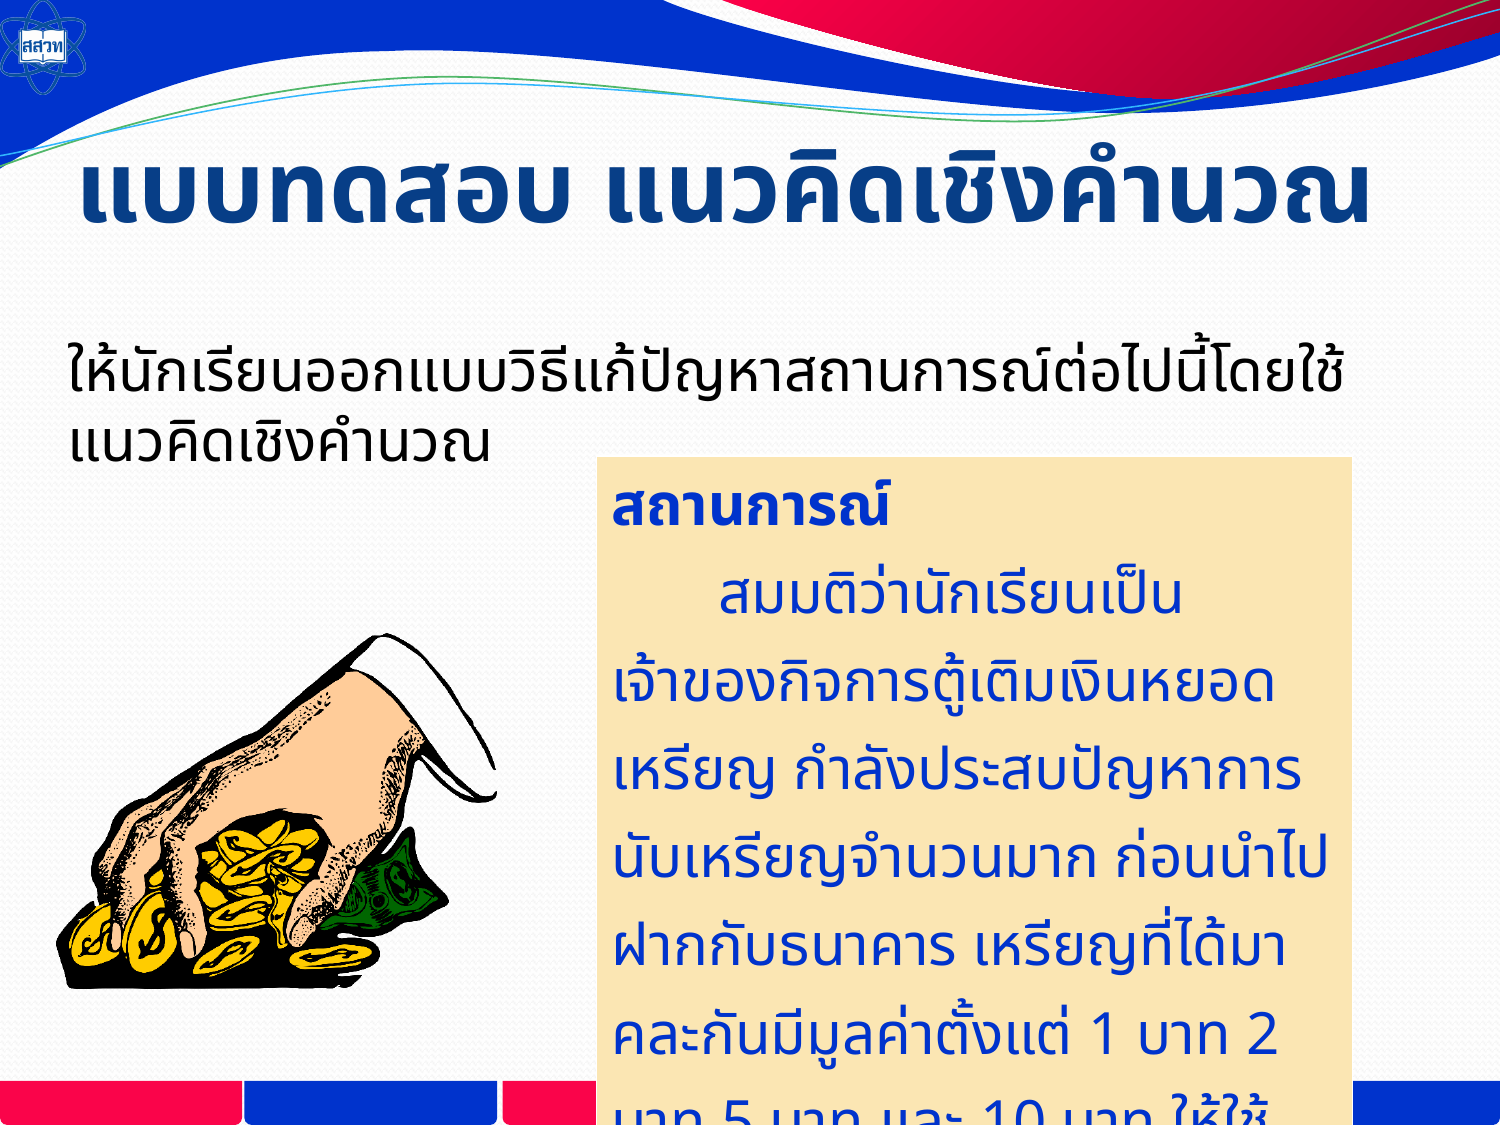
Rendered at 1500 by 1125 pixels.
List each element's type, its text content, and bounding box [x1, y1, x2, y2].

table_header สถานการณ์ สมมติว่านักเรียนเป็นเจ้าของกิจการตู้เติมเงินหยอดเหรียญ กำลังประสบปัญหาการนับเหรียญจำนวนมาก ก่อนนำไปฝากกับธนาคาร เหรียญที่ได้มาคละกันมีมูลค่าตั้งแต่ 1 บาท 2 บาท 5 บาท และ 10 บาท ให้ใช้แนวคิดเชิงคำนวณในการหายอดรวมเงินทั้งหมด [597, 457, 1352, 1125]
picture [56, 633, 497, 990]
list ให้นักเรียนออกแบบวิธีแก้ปัญหาสถานการณ์ต่อไปนี้โดยใช้แนวคิดเชิงคำนวณ [53, 326, 1404, 1071]
picture [0, 0, 86, 95]
title แบบทดสอบ แนวคิดเชิงคำนวณ [75, 115, 1425, 303]
